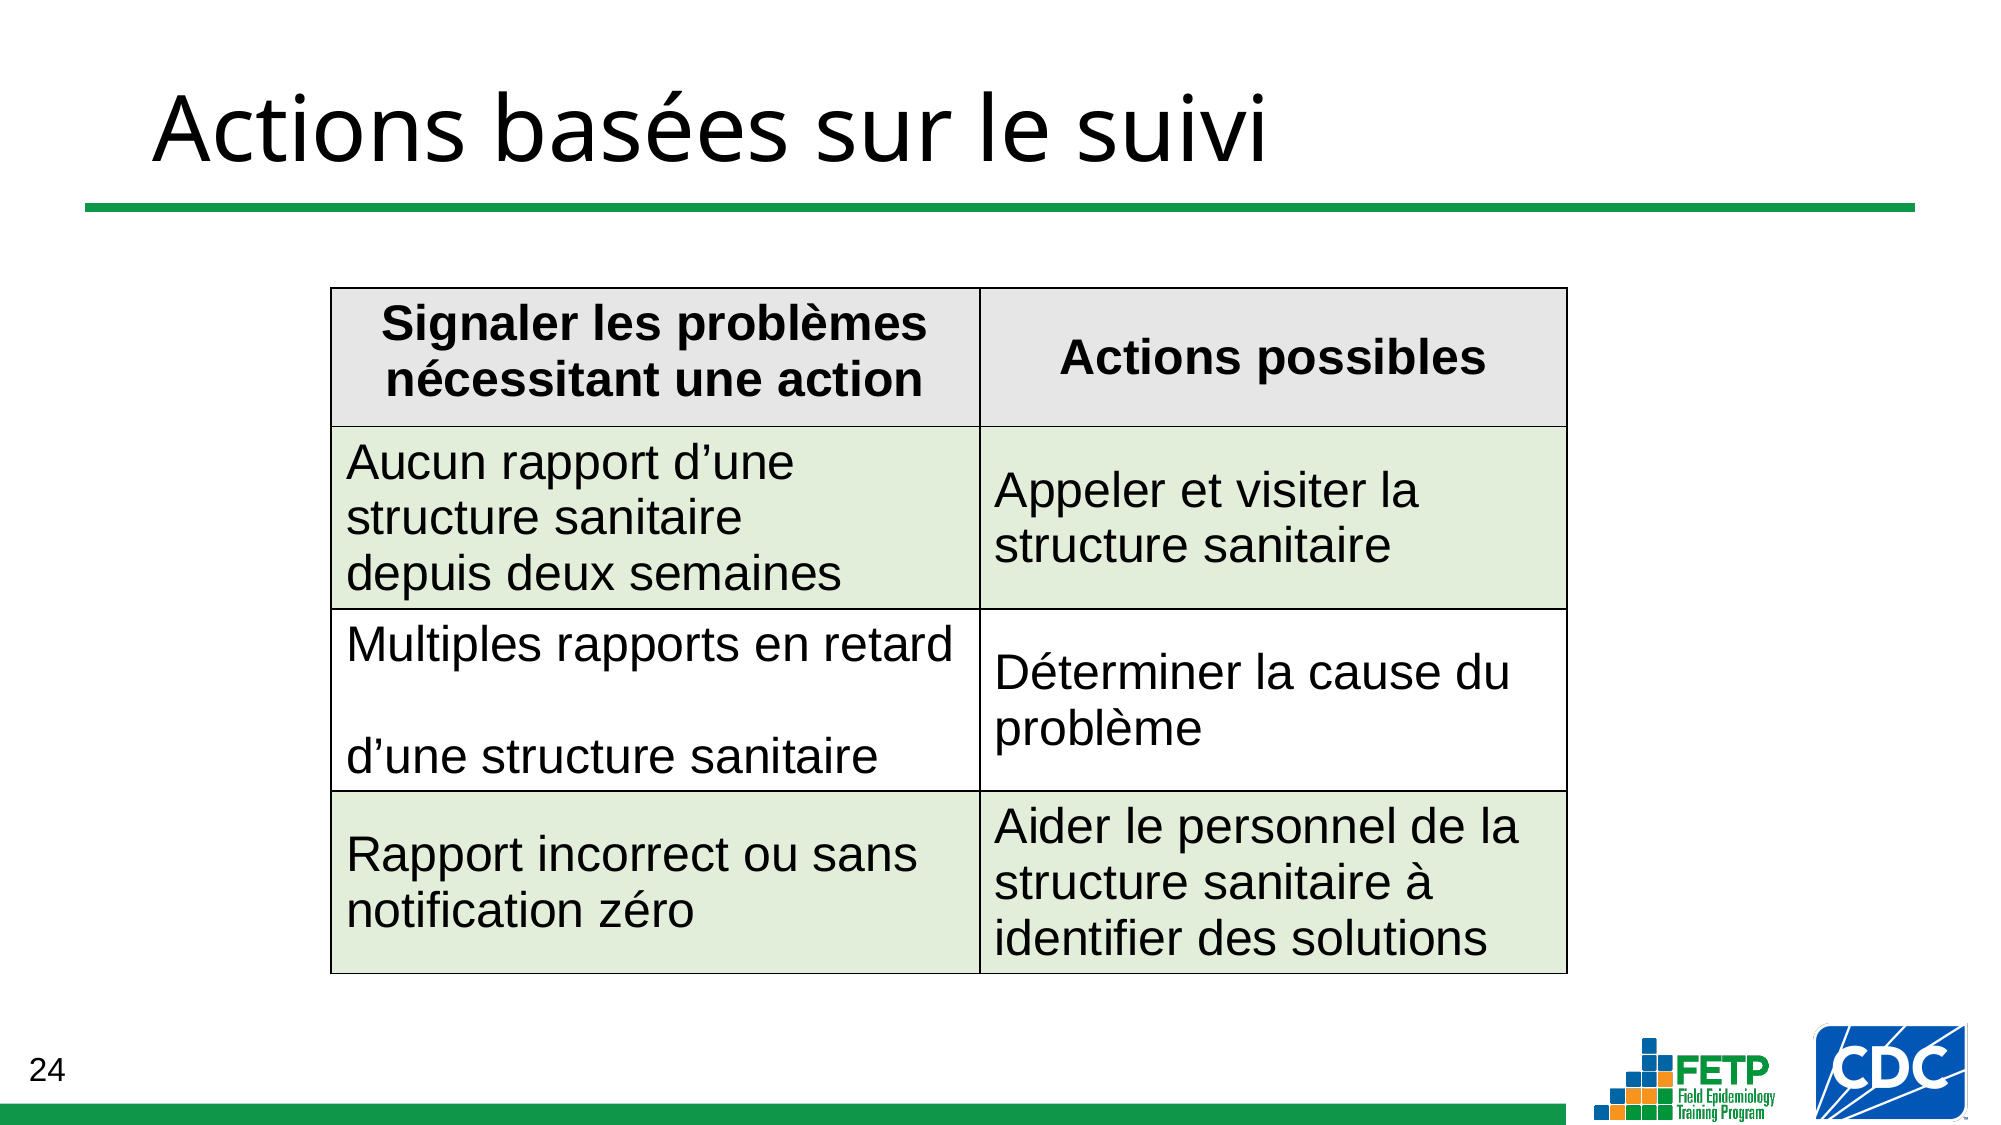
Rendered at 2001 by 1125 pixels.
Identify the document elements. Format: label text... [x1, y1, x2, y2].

table_header Signaler les problèmes nécessitant une action [332, 289, 979, 426]
picture [1594, 1038, 1775, 1122]
picture [1813, 1023, 1968, 1122]
table_cell Multiples rapports en retard d’une structure sanitaire [332, 610, 979, 790]
table_header Actions possibles [981, 289, 1566, 426]
table_cell Déterminer la cause du problème [981, 610, 1566, 790]
table_cell Aider le personnel de la structure sanitaire à identifier des solutions [981, 792, 1566, 973]
table_cell Aucun rapport d’une structure sanitaire depuis deux semaines [332, 427, 979, 608]
table_cell Appeler et visiter la structure sanitaire [981, 427, 1566, 608]
title Actions basées sur le suivi [137, 75, 1863, 207]
table_cell Rapport incorrect ou sans notification zéro [332, 792, 979, 973]
